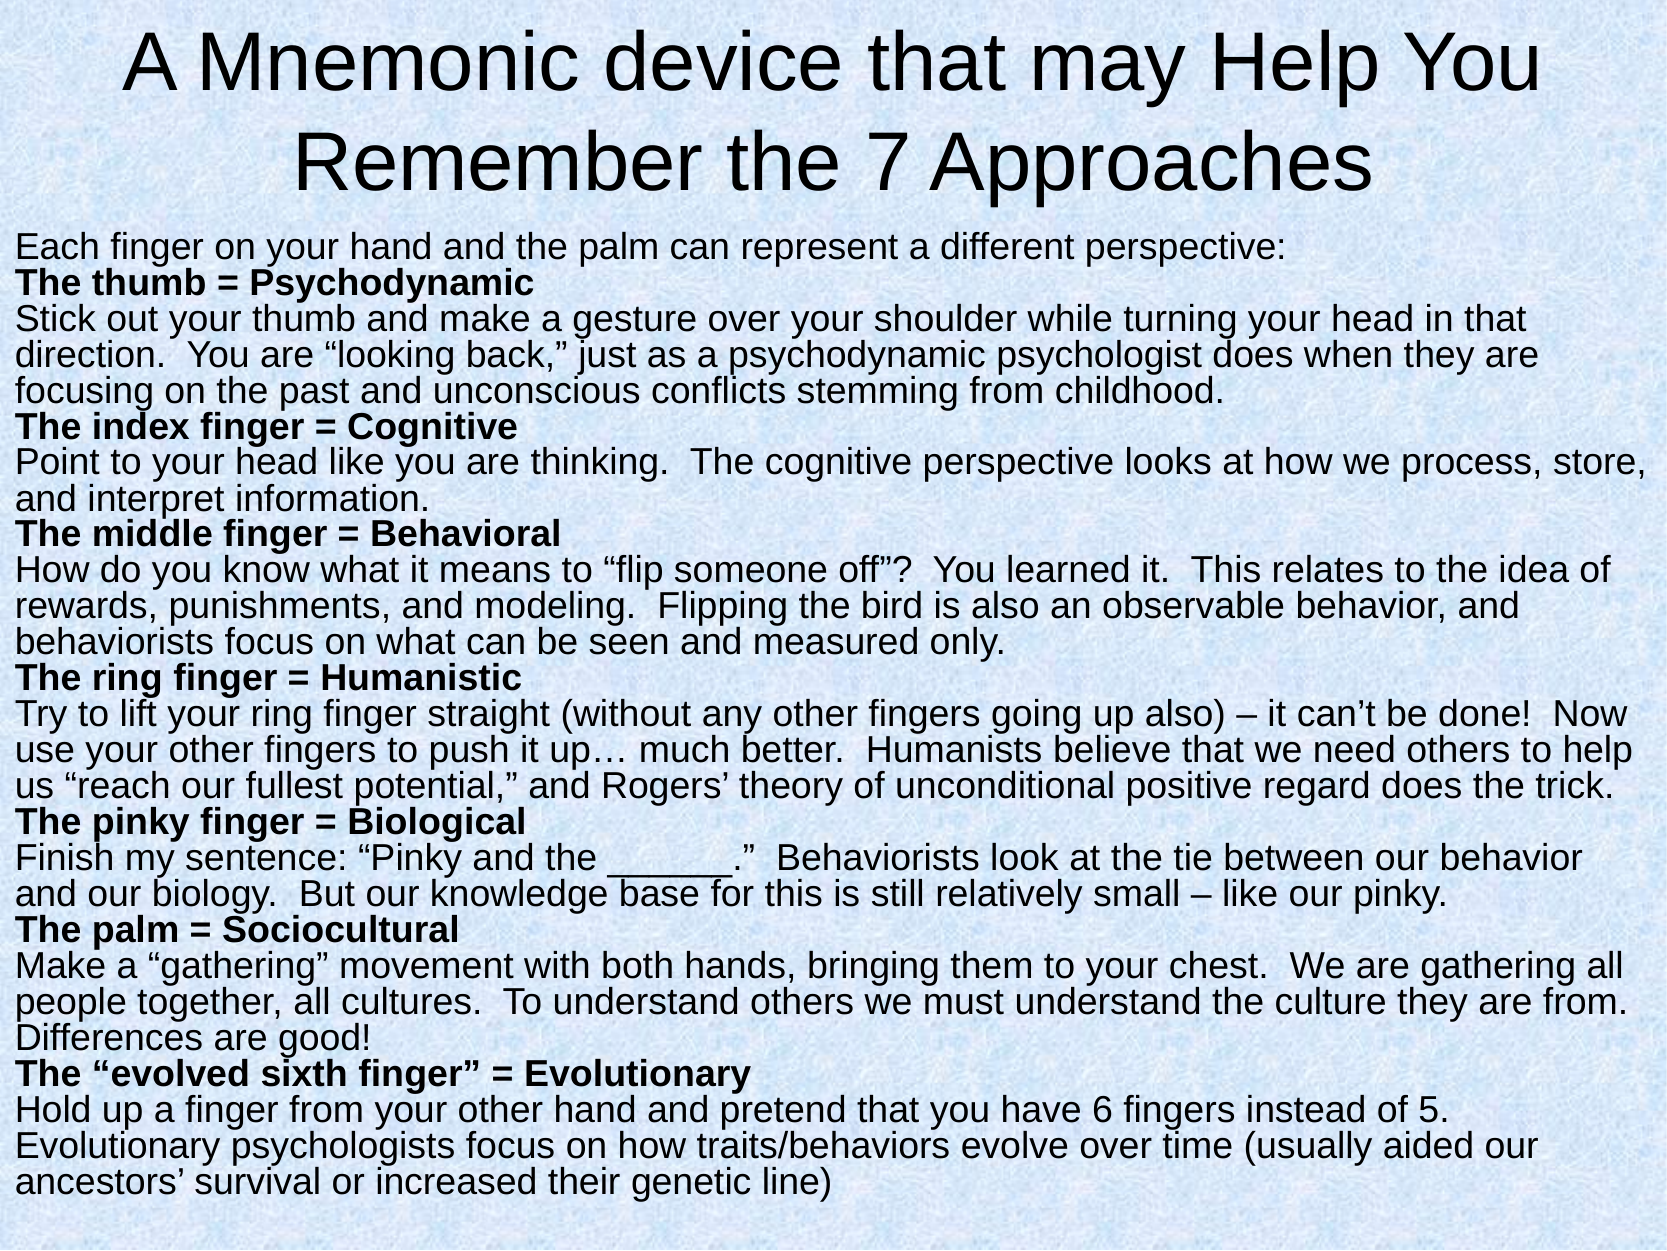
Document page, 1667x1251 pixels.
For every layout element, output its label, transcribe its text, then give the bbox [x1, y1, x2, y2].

title A Mnemonic device that may Help You Remember the 7 Approaches [0, 0, 1667, 167]
list Each finger on your hand and the palm can represent a different perspective: The thumb = Psychodynamic Stick out your thumb and make a gesture over your shoulder while turning your head in that direction. You are “looking back,” just as a psychodynamic psychologist does when they are focusing on the past and unconscious conflicts stemming from childhood. The index finger = Cognitive Point to your head like you are thinking. The cognitive perspective looks at how we process, store, and interpret information. The middle finger = Behavioral How do you know what it means to “flip someone off”? You learned it. This relates to the idea of rewards, punishments, and modeling. Flipping the bird is also an observable behavior, and behaviorists focus on what can be seen and measured only. The ring finger = Humanistic Try to lift your ring finger straight (without any other fingers going up also) – it can’t be done! Now use your other fingers to push it up… much better. Humanists believe that we need others to help us “reach our fullest potential,” and Rogers’ theory of unconditional positive regard does the trick. The pinky finger = Biological Finish my sentence: “Pinky and the ______.” Behaviorists look at the tie between our behavior and our biology. But our knowledge base for this is still relatively small – like our pinky. The palm = Sociocultural Make a “gathering” movement with both hands, bringing them to your chest. We are gathering all people together, all cultures. To understand others we must understand the culture they are from. Differences are good! The “evolved sixth finger” = Evolutionary Hold up a finger from your other hand and pretend that you have 6 fingers instead of 5. Evolutionary psychologists focus on how traits/behaviors evolve over time (usually aided our ancestors’ survival or increased their genetic line) [0, 223, 1667, 1250]
picture [0, 167, 1667, 223]
